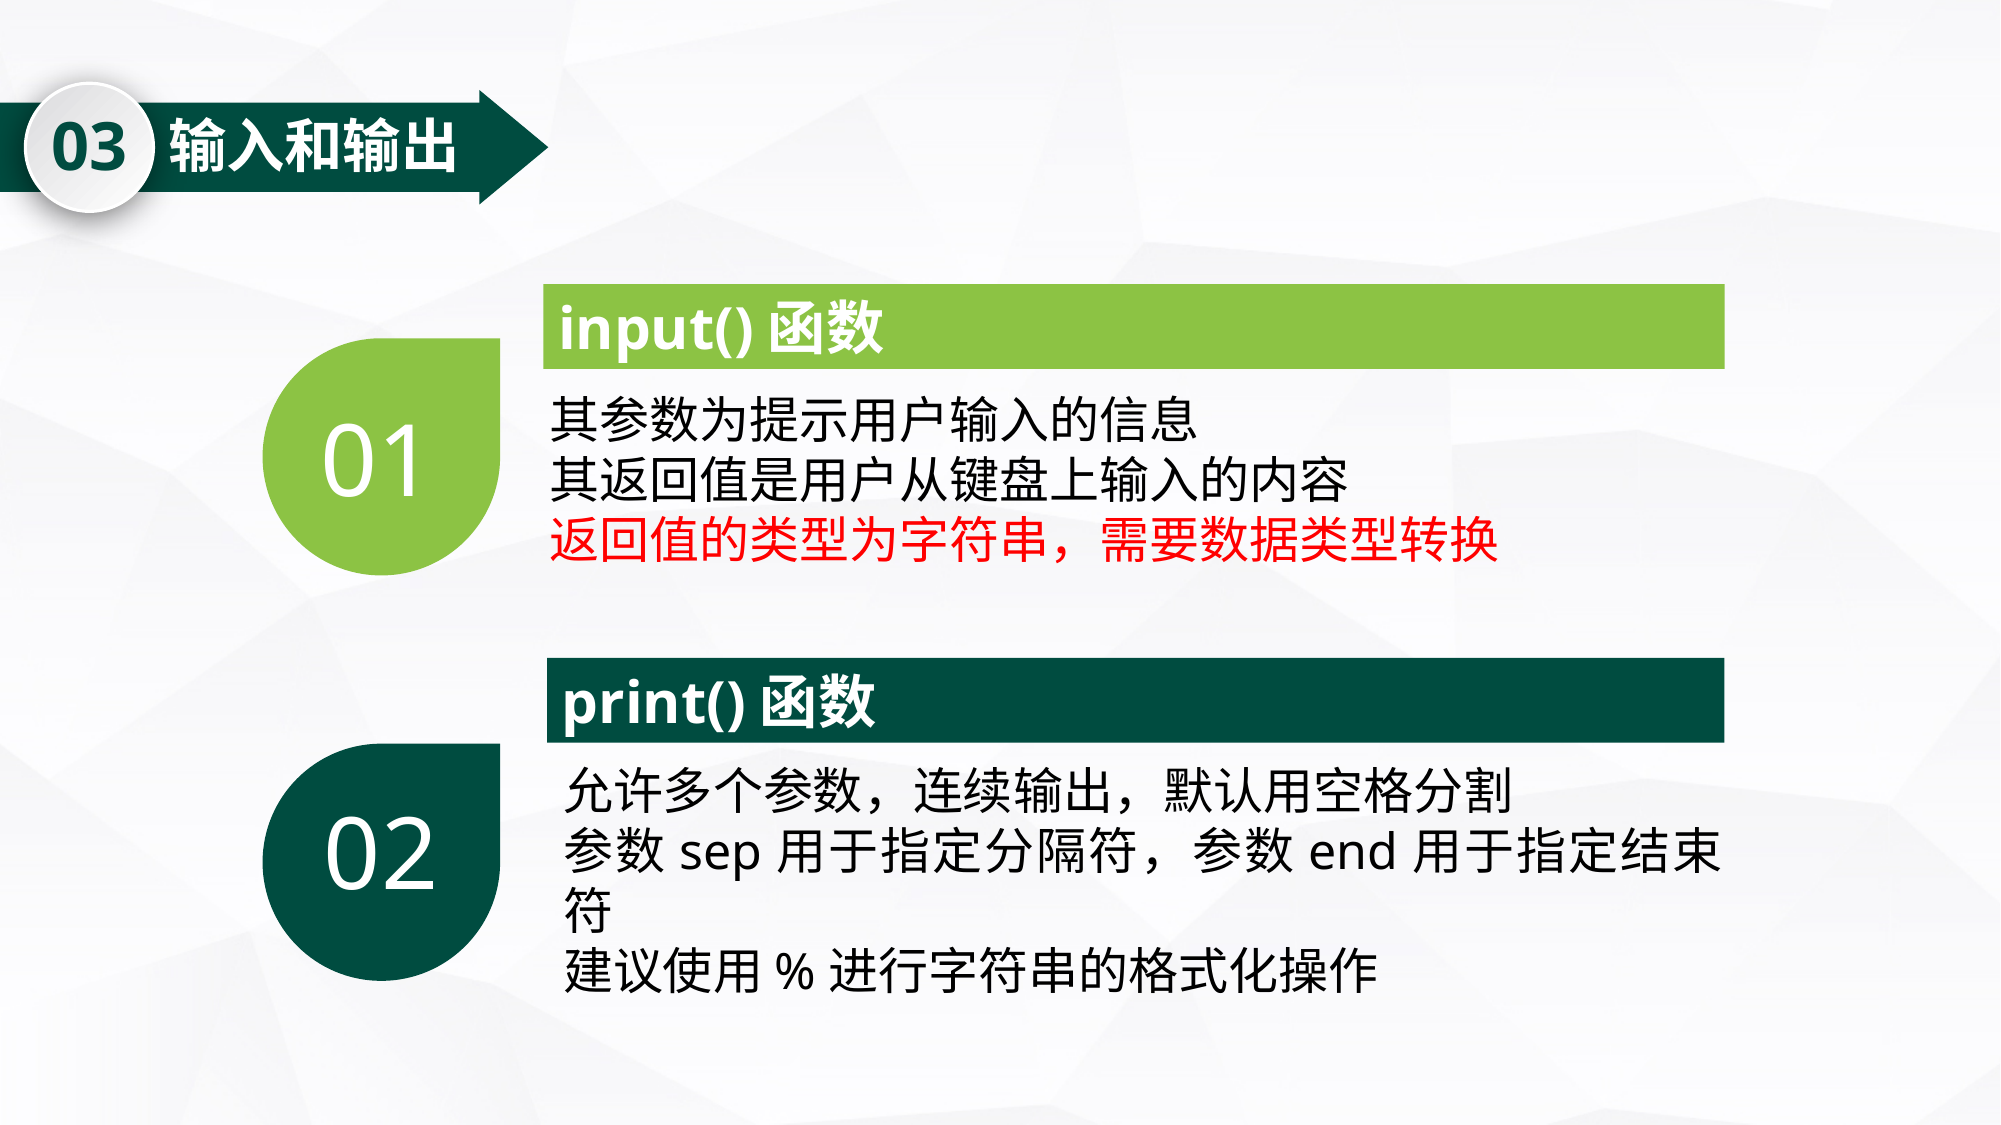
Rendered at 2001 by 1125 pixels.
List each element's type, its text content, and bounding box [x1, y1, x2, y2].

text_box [0, 89, 549, 205]
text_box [262, 338, 501, 576]
text_box 其参数为提示用户输入的信息 其返回值是用户从键盘上输入的内容 返回值的类型为字符串，需要数据类型转换 [534, 381, 1725, 576]
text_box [262, 743, 501, 981]
text_box 输入和输出 [153, 101, 1317, 232]
text_box input()函数 [543, 284, 1725, 369]
text_box [59, 205, 120, 213]
picture [0, 0, 2001, 1125]
text_box [60, 82, 119, 89]
text_box 允许多个参数，连续输出，默认用空格分割 参数sep用于指定分隔符，参数end用于指定结束符 建议使用%进行字符串的格式化操作 [548, 751, 1738, 1007]
text_box print()函数 [547, 657, 1725, 743]
